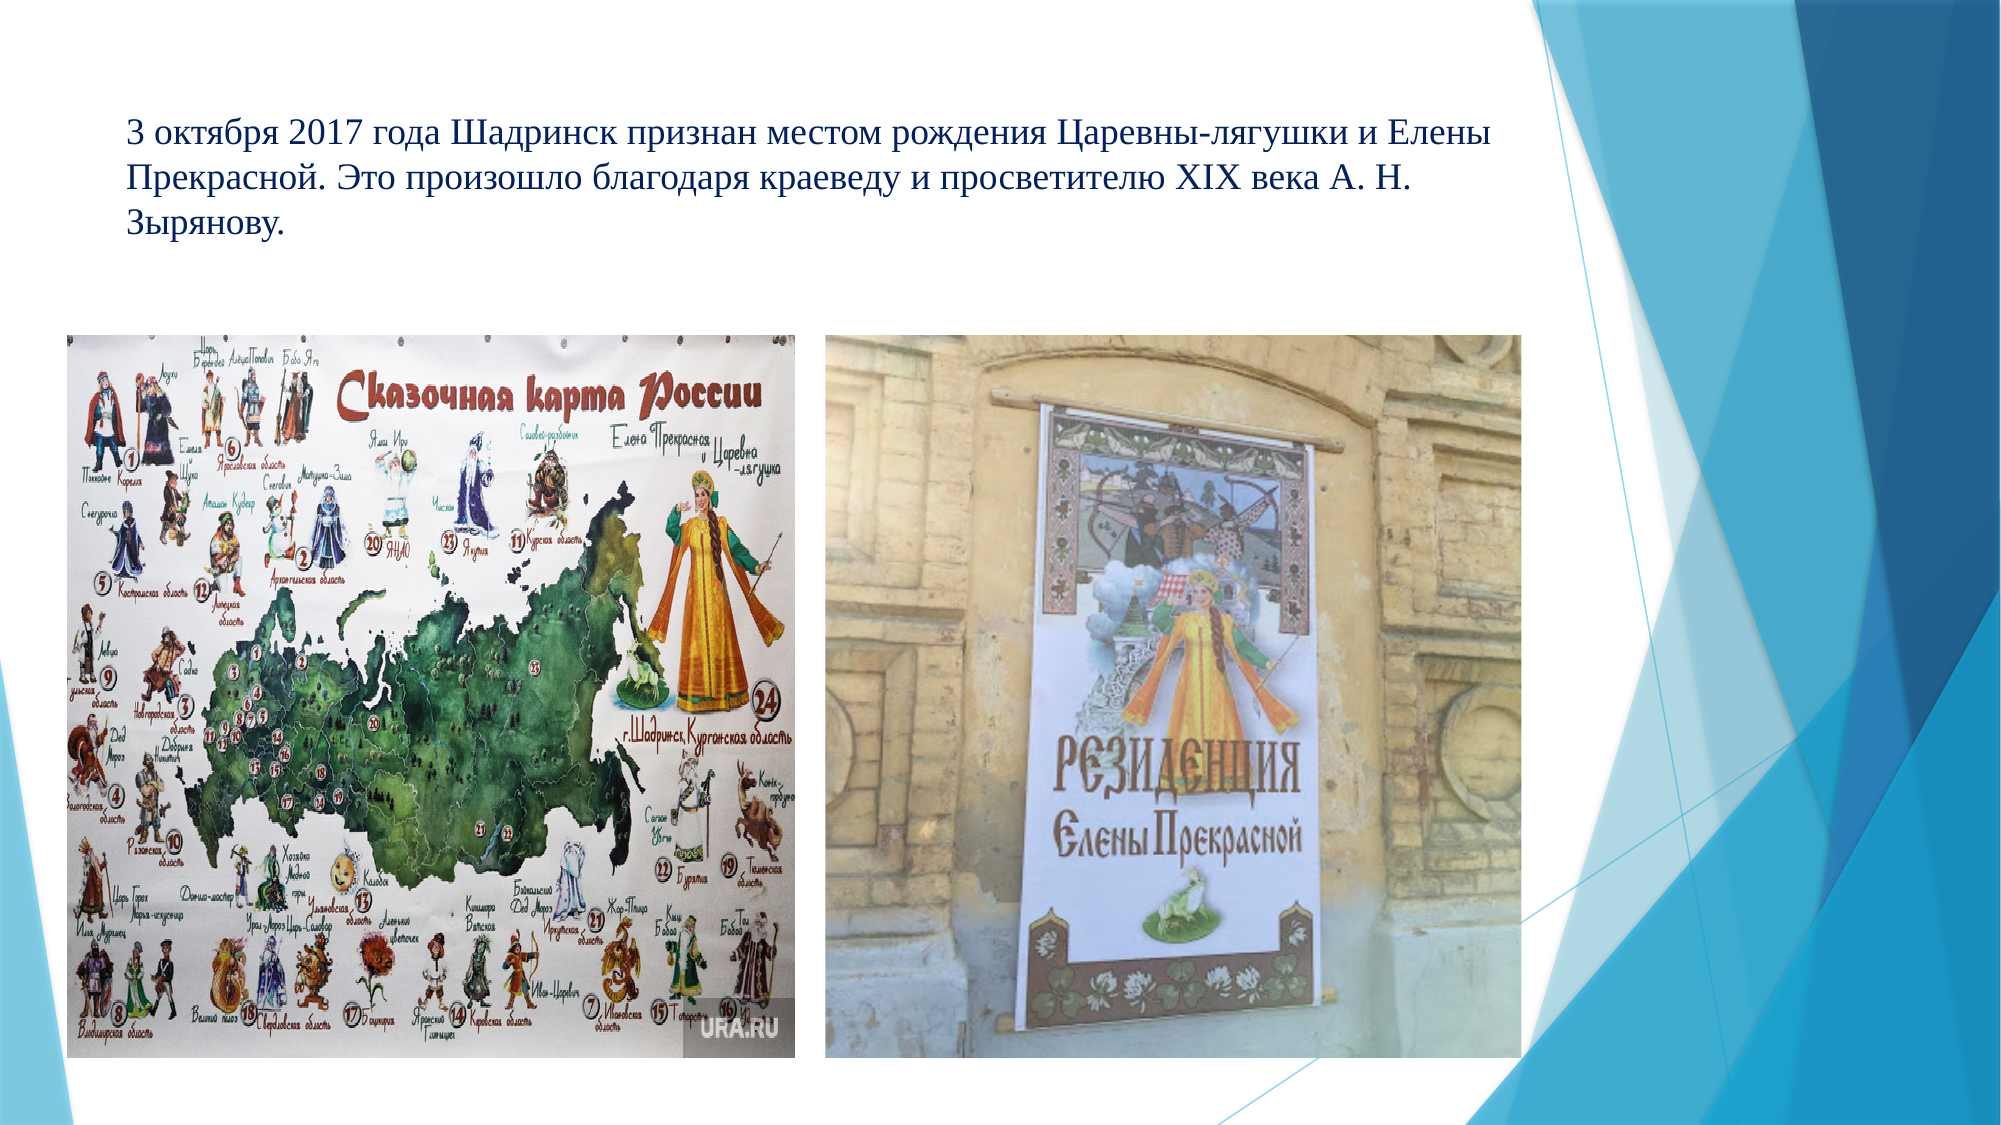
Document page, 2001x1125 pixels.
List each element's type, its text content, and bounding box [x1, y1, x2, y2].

title 3 октября 2017 года Шадринск признан местом рождения Царевны-лягушки и Елены Прекрасной. Это произошло благодаря краеведу и просветителю XIX века А. Н. Зырянову. [111, 99, 1522, 317]
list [67, 335, 795, 1058]
picture [824, 335, 1522, 1058]
